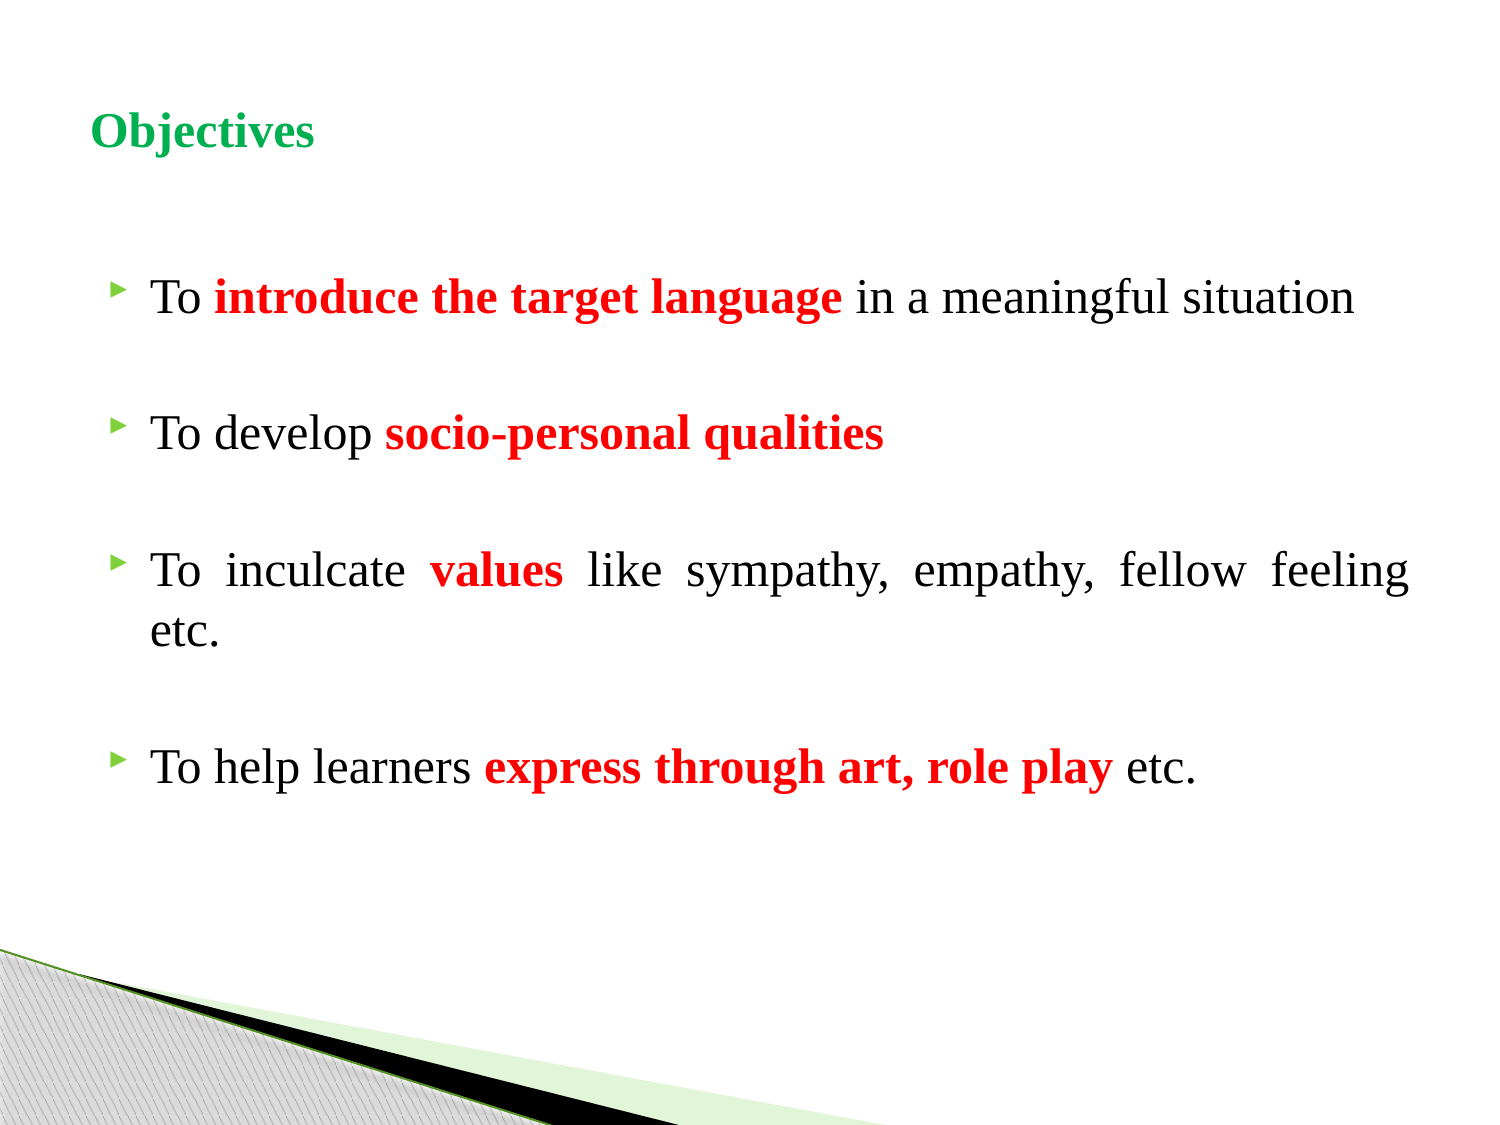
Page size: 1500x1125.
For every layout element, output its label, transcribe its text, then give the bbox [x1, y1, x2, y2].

list To introduce the target language in a meaningful situation To develop socio-personal qualities To inculcate values like sympathy, empathy, fellow feeling etc. To help learners express through art, role play etc. [75, 187, 1425, 986]
title Objectives [75, 45, 1425, 150]
